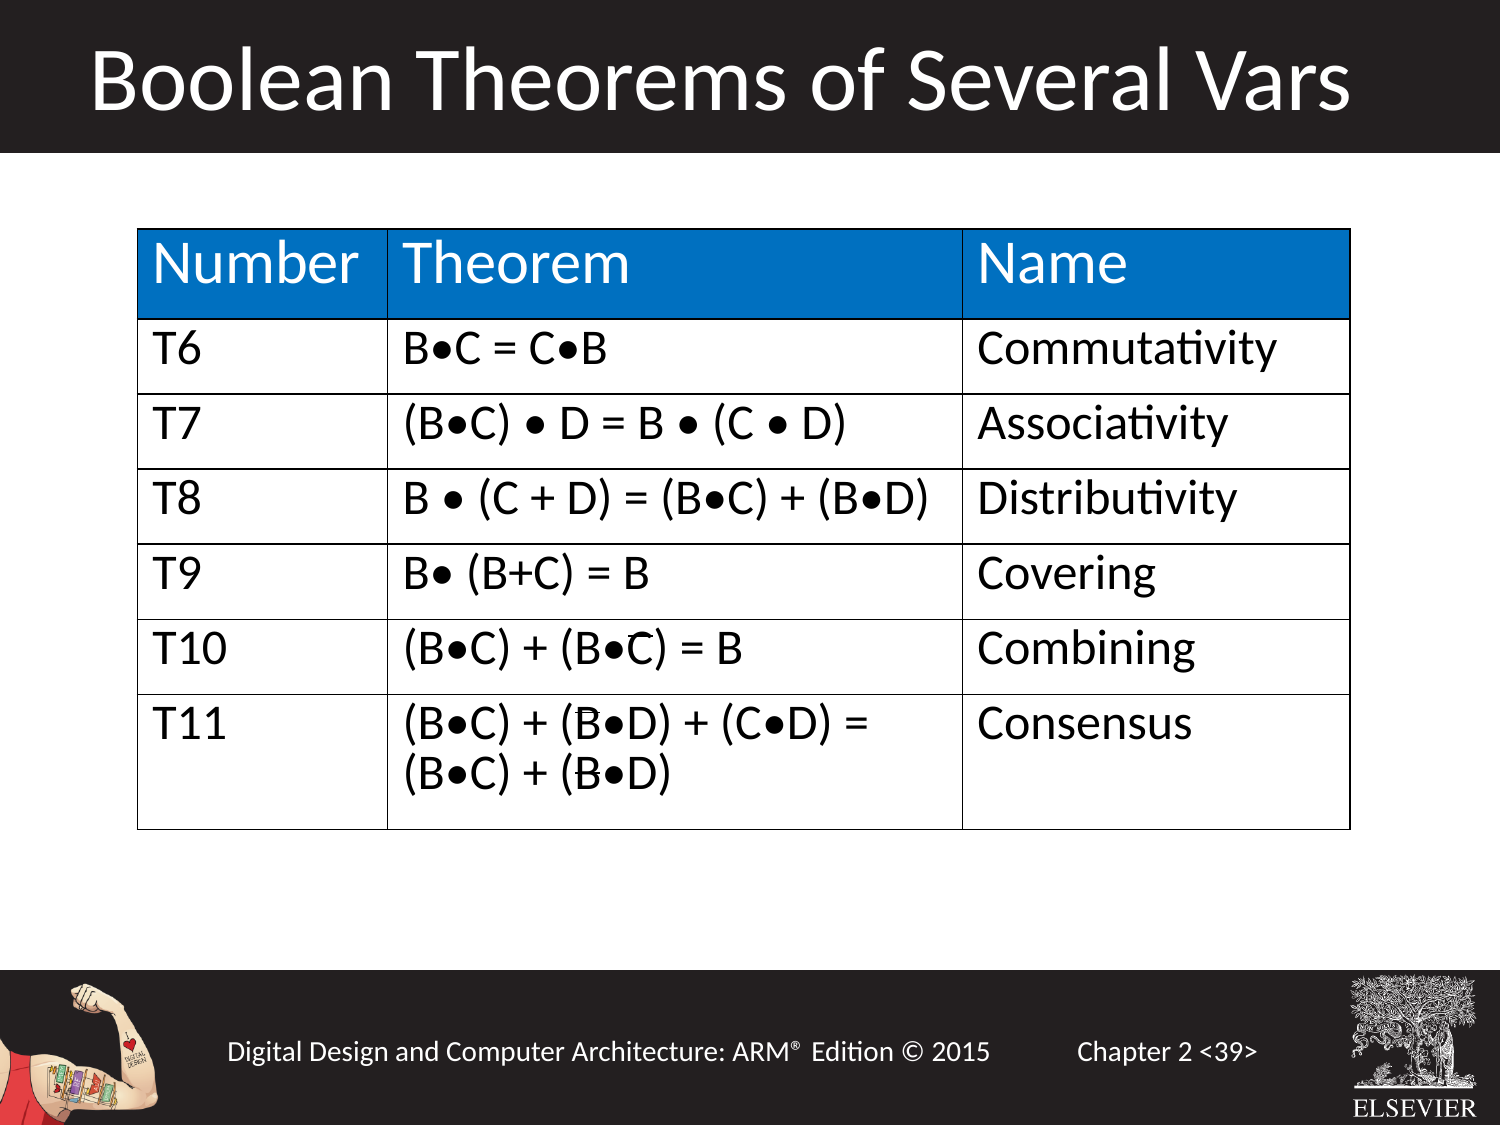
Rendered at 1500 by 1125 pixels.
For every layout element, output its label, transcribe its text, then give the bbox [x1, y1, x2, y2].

table_header Number [138, 230, 387, 318]
table_cell Commutativity [963, 320, 1349, 393]
table_cell T11 [138, 695, 387, 829]
table_header Theorem [388, 230, 962, 318]
table_cell (B•C) • D = B • (C • D) [388, 395, 962, 468]
table_cell T6 [138, 320, 387, 393]
picture [0, 979, 163, 1125]
table_cell Distributivity [963, 470, 1349, 543]
table_cell T8 [138, 470, 387, 543]
text_box Boolean Theorems of Several Vars [75, 11, 1375, 136]
table_cell Covering [963, 545, 1349, 619]
table_cell T7 [138, 395, 387, 468]
picture [1350, 974, 1477, 1117]
table_cell Combining [963, 620, 1349, 694]
table_cell T9 [138, 545, 387, 619]
table_cell (B•C) + (B•C) = B [388, 620, 962, 694]
table_cell T10 [138, 620, 387, 694]
table_cell B• (B+C) = B [388, 545, 962, 619]
table_cell Associativity [963, 395, 1349, 468]
table_cell B•C = C•B [388, 320, 962, 393]
table_header Name [963, 230, 1349, 318]
table_cell (B•C) + (B•D) + (C•D) = (B•C) + (B•D) [388, 695, 962, 829]
table_cell B • (C + D) = (B•C) + (B•D) [388, 470, 962, 543]
table_cell Consensus [963, 695, 1349, 829]
